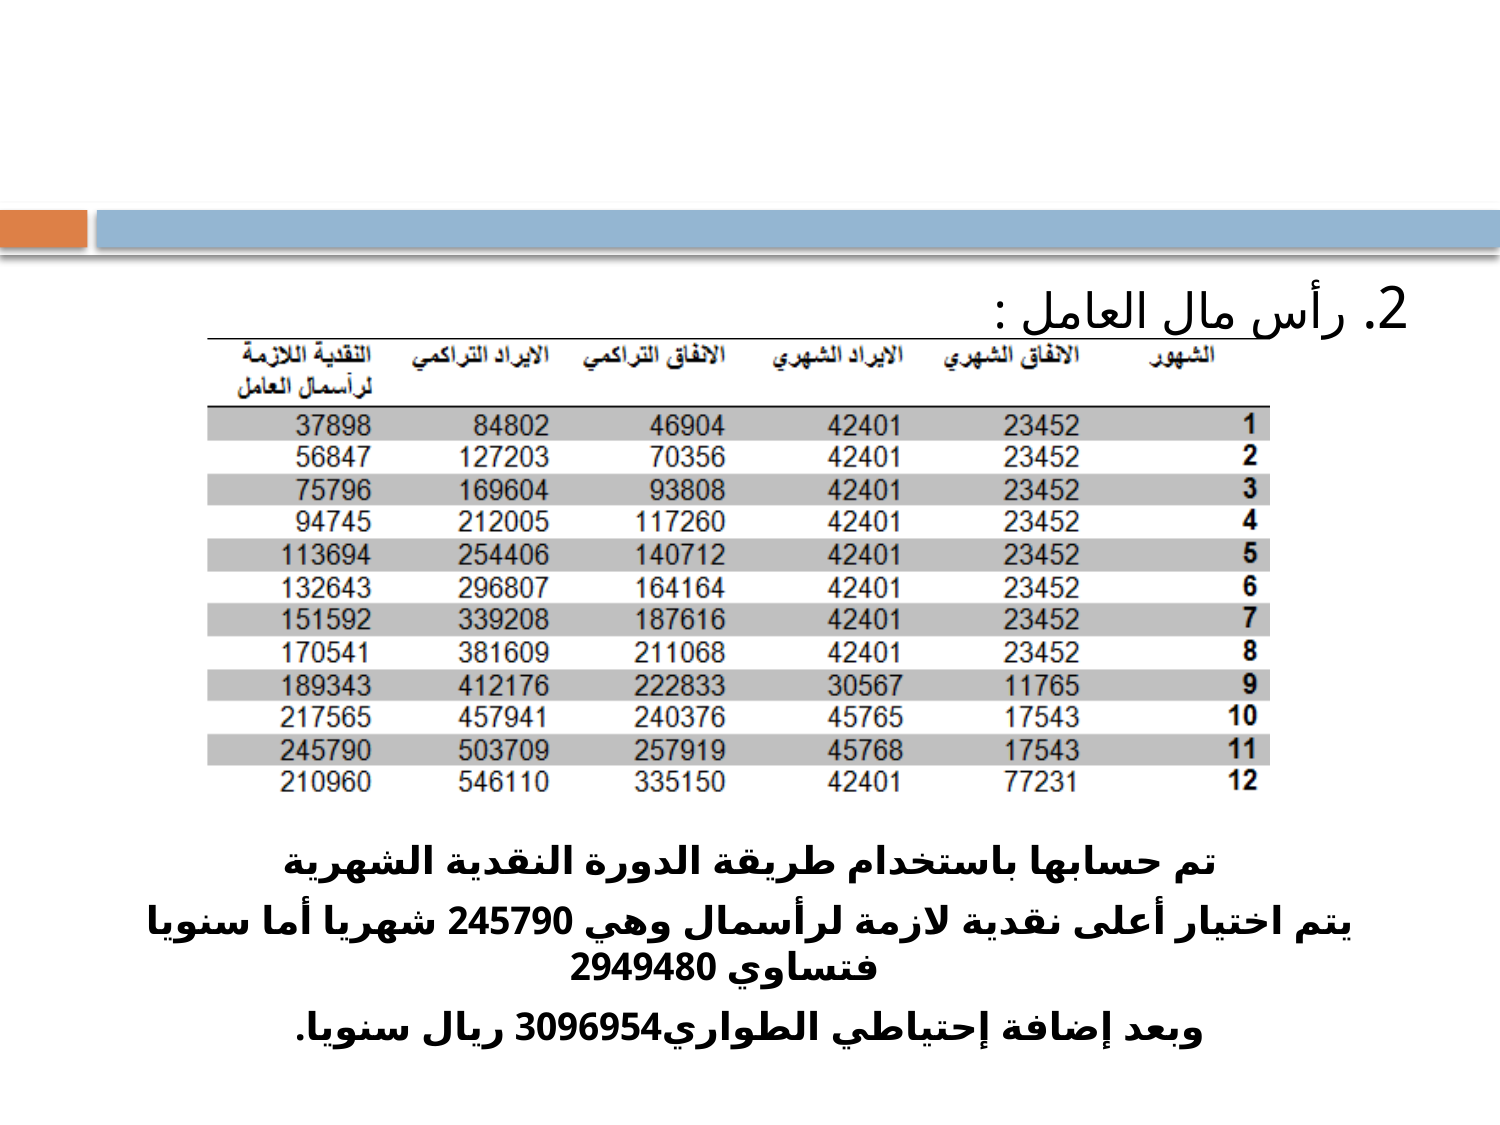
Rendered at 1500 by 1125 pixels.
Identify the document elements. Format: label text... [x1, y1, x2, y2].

list 2. رأس مال العامل : تم حسابها باستخدام طريقة الدورة النقدية الشهرية يتم اختيار أعلى نقدية لازمة لرأسمال وهي 245790 شهريا أما سنويا فتساوي 2949480 وبعد إضافة إحتياطي الطواري3096954 ريال سنويا. [75, 262, 1425, 1059]
picture [206, 337, 1270, 800]
